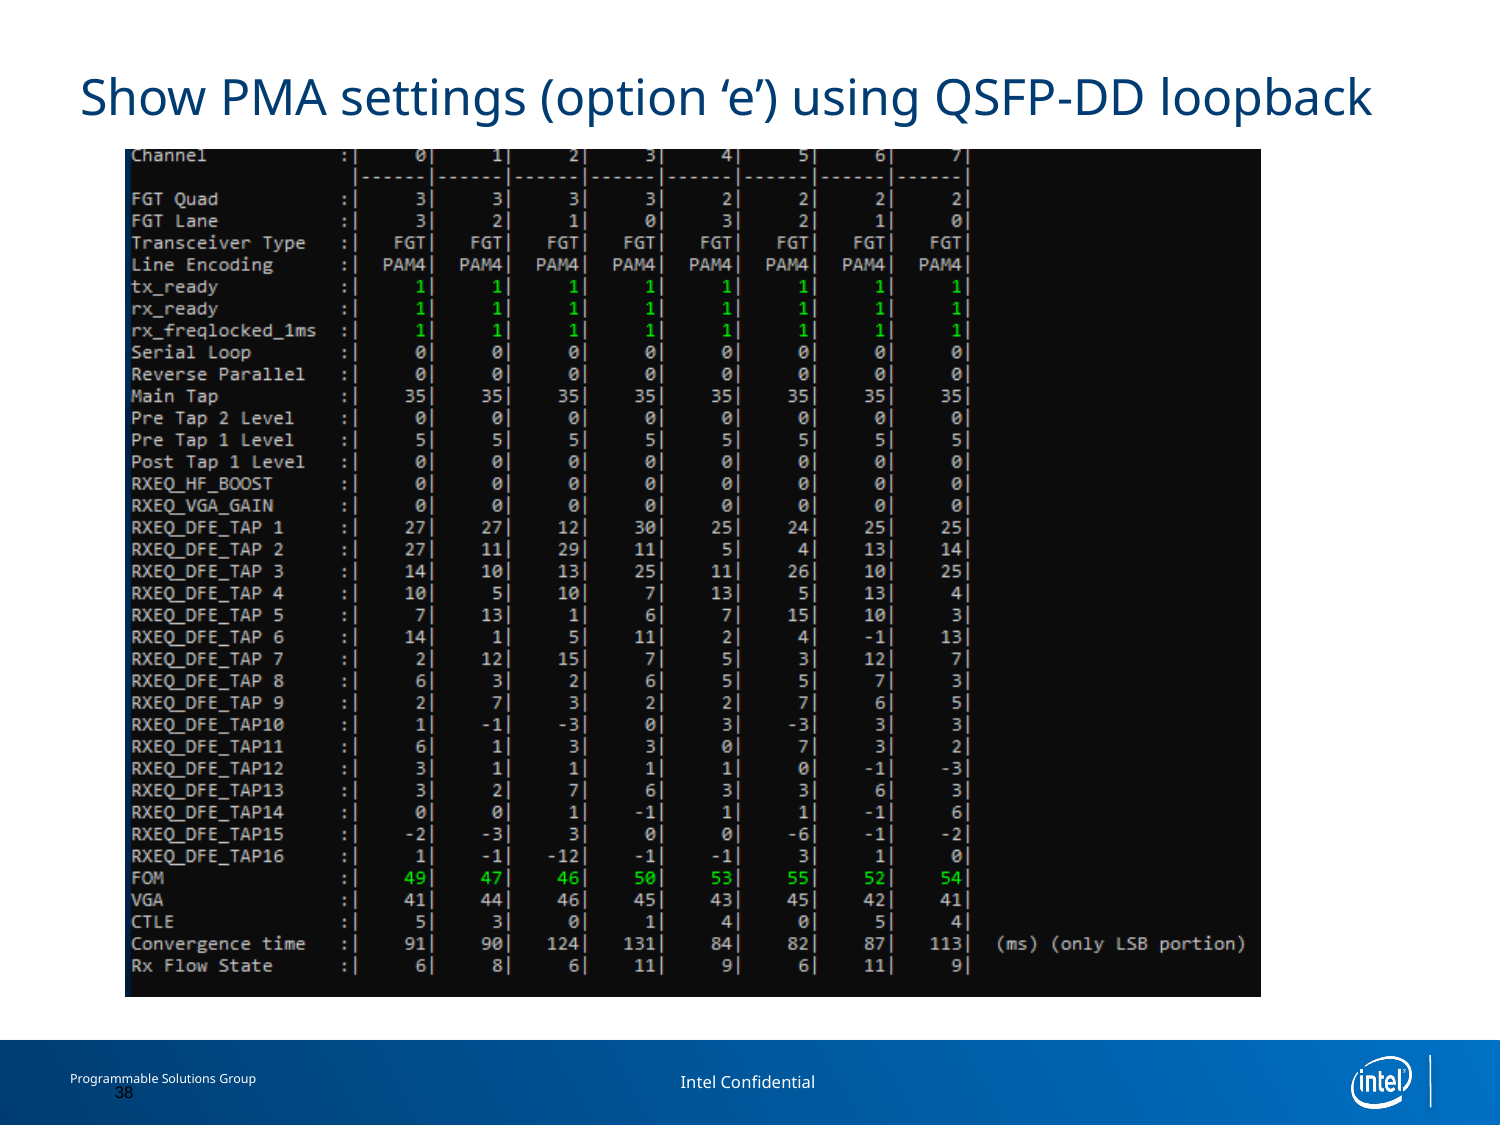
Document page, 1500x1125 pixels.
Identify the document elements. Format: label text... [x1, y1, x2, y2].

picture [124, 149, 1262, 997]
picture [1351, 1056, 1412, 1109]
slide_number 38 [19, 1069, 134, 1116]
title Show PMA settings (option ‘e’) using QSFP-DD loopback [80, 65, 1442, 194]
